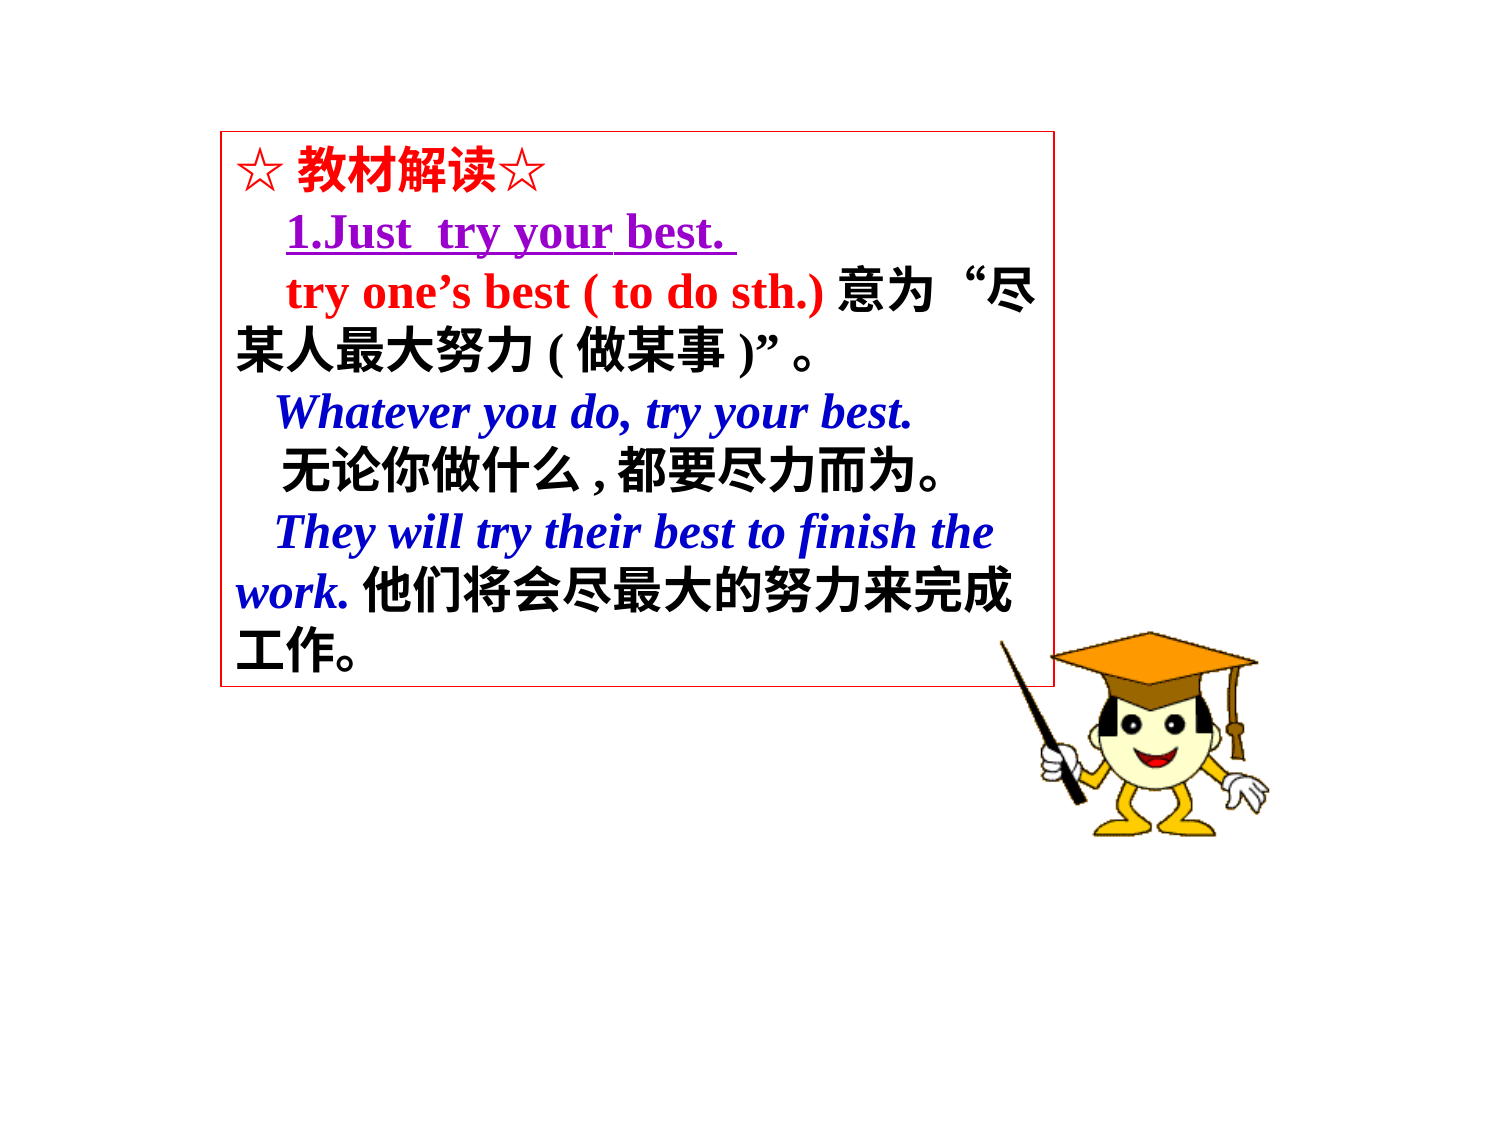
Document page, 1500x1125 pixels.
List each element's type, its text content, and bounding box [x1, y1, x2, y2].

picture [979, 616, 1293, 852]
text_box ☆教材解读☆ 1.Just try your best. try one’s best ( to do sth.)意为“尽某人最大努力(做某事)”。 Whatever you do, try your best. 无论你做什么,都要尽力而为。 They will try their best to finish the work.他们将会尽最大的努力来完成工作。 [220, 131, 1055, 687]
